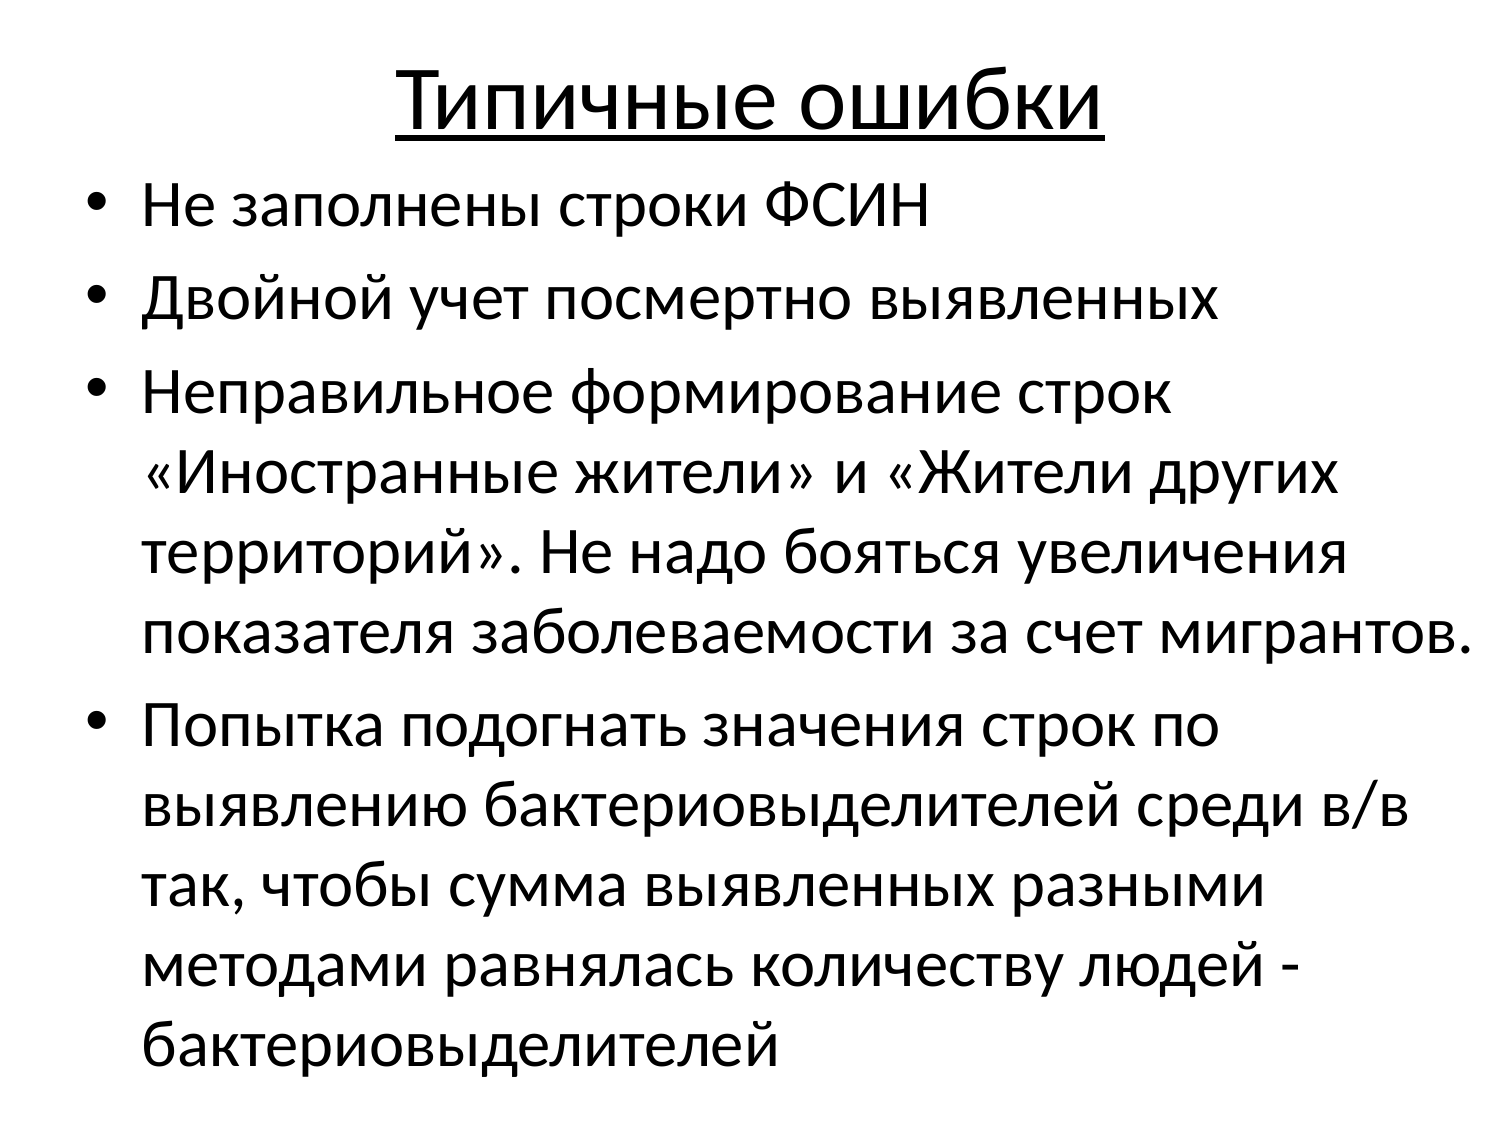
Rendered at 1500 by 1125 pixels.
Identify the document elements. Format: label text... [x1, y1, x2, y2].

title Типичные ошибки [74, 44, 1426, 141]
list Не заполнены строки ФСИН Двойной учет посмертно выявленных Неправильное формирование строк «Иностранные жители» и «Жители других территорий». Не надо бояться увеличения показателя заболеваемости за счет мигрантов. Попытка подогнать значения строк по выявлению бактериовыделителей среди в/в так, чтобы сумма выявленных разными методами равнялась количеству людей -бактериовыделителей [70, 152, 1500, 1102]
